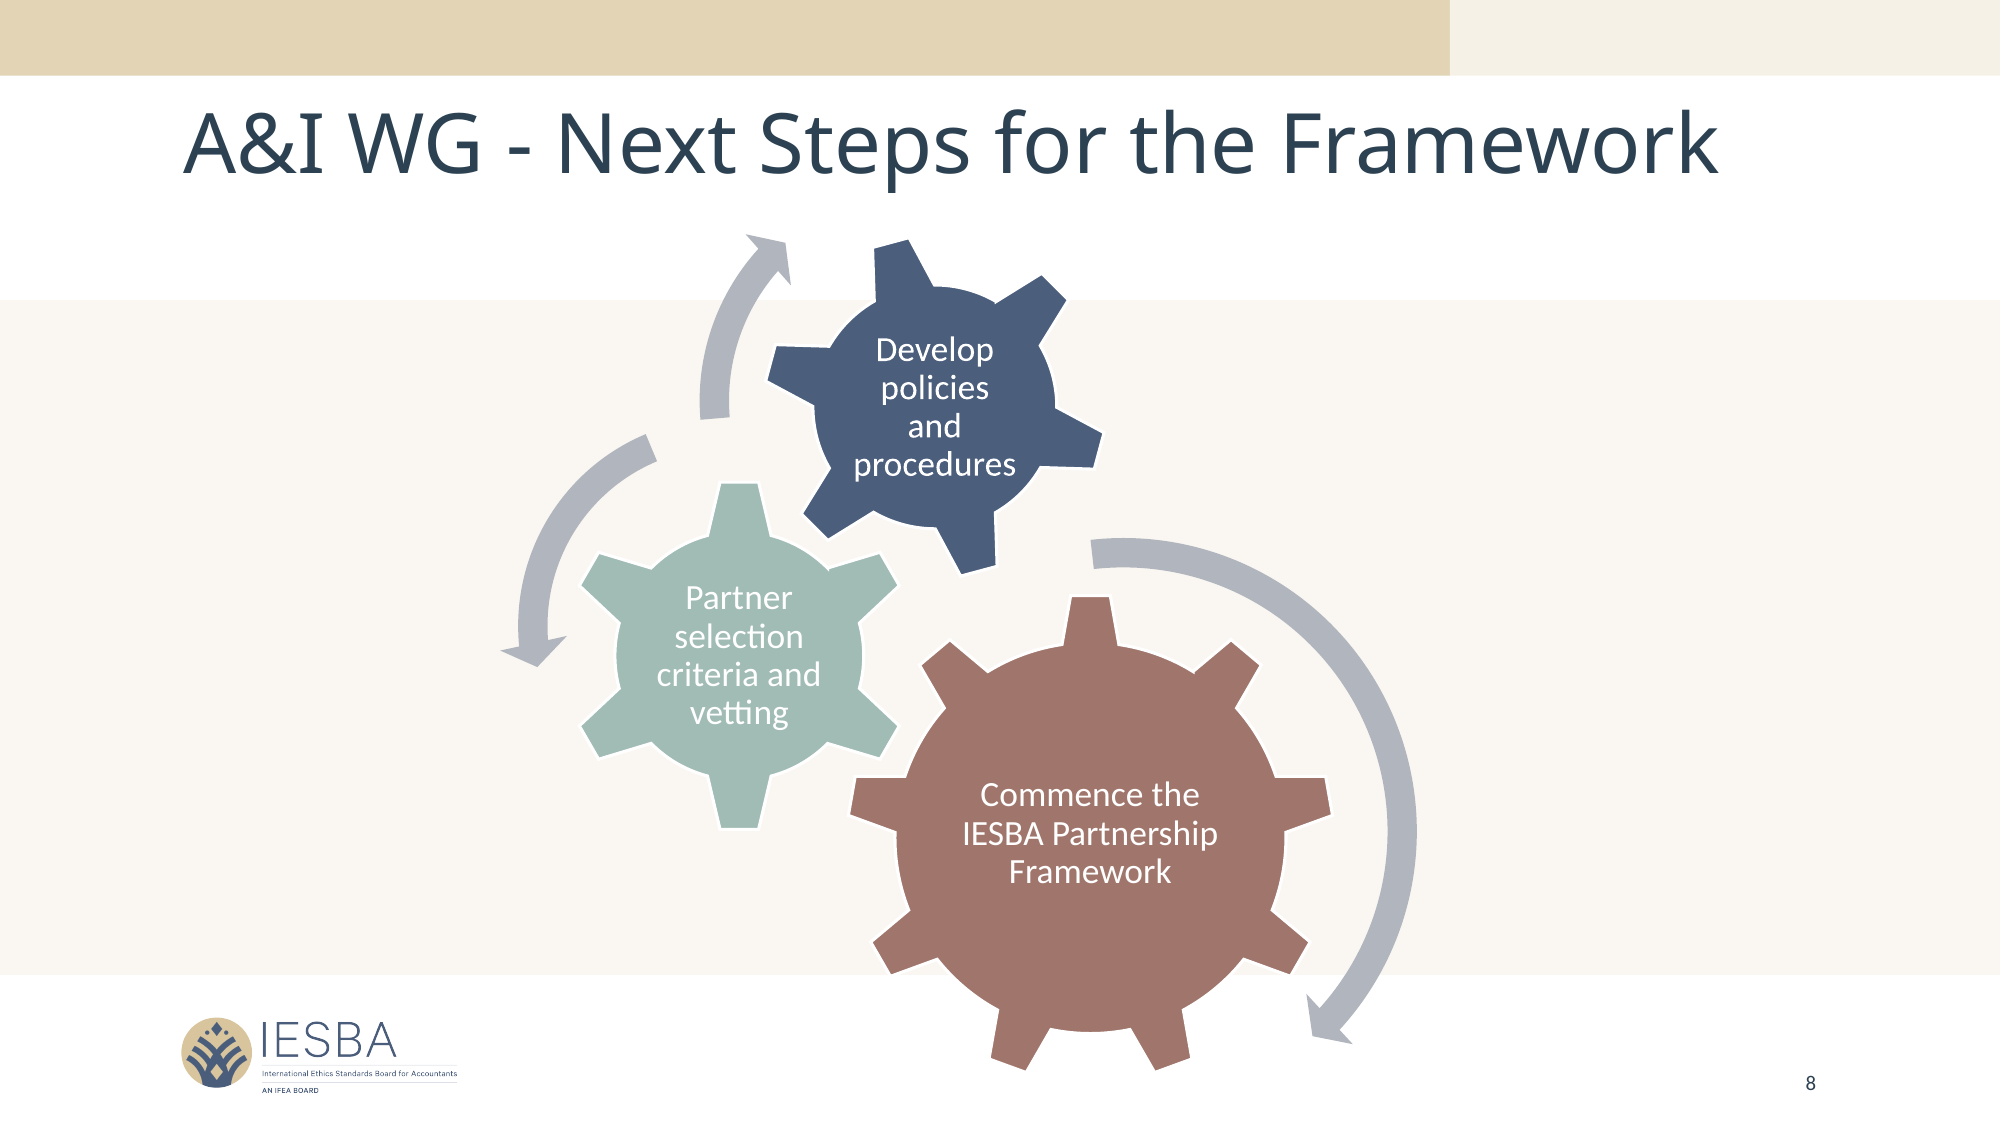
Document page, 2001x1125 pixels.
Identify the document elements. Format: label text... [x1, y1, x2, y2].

title A&I WG - Next Steps for the Framework [168, 93, 1832, 150]
slide_number 8 [1760, 1039, 1832, 1125]
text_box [223, 192, 1558, 1083]
picture [168, 1001, 475, 1111]
